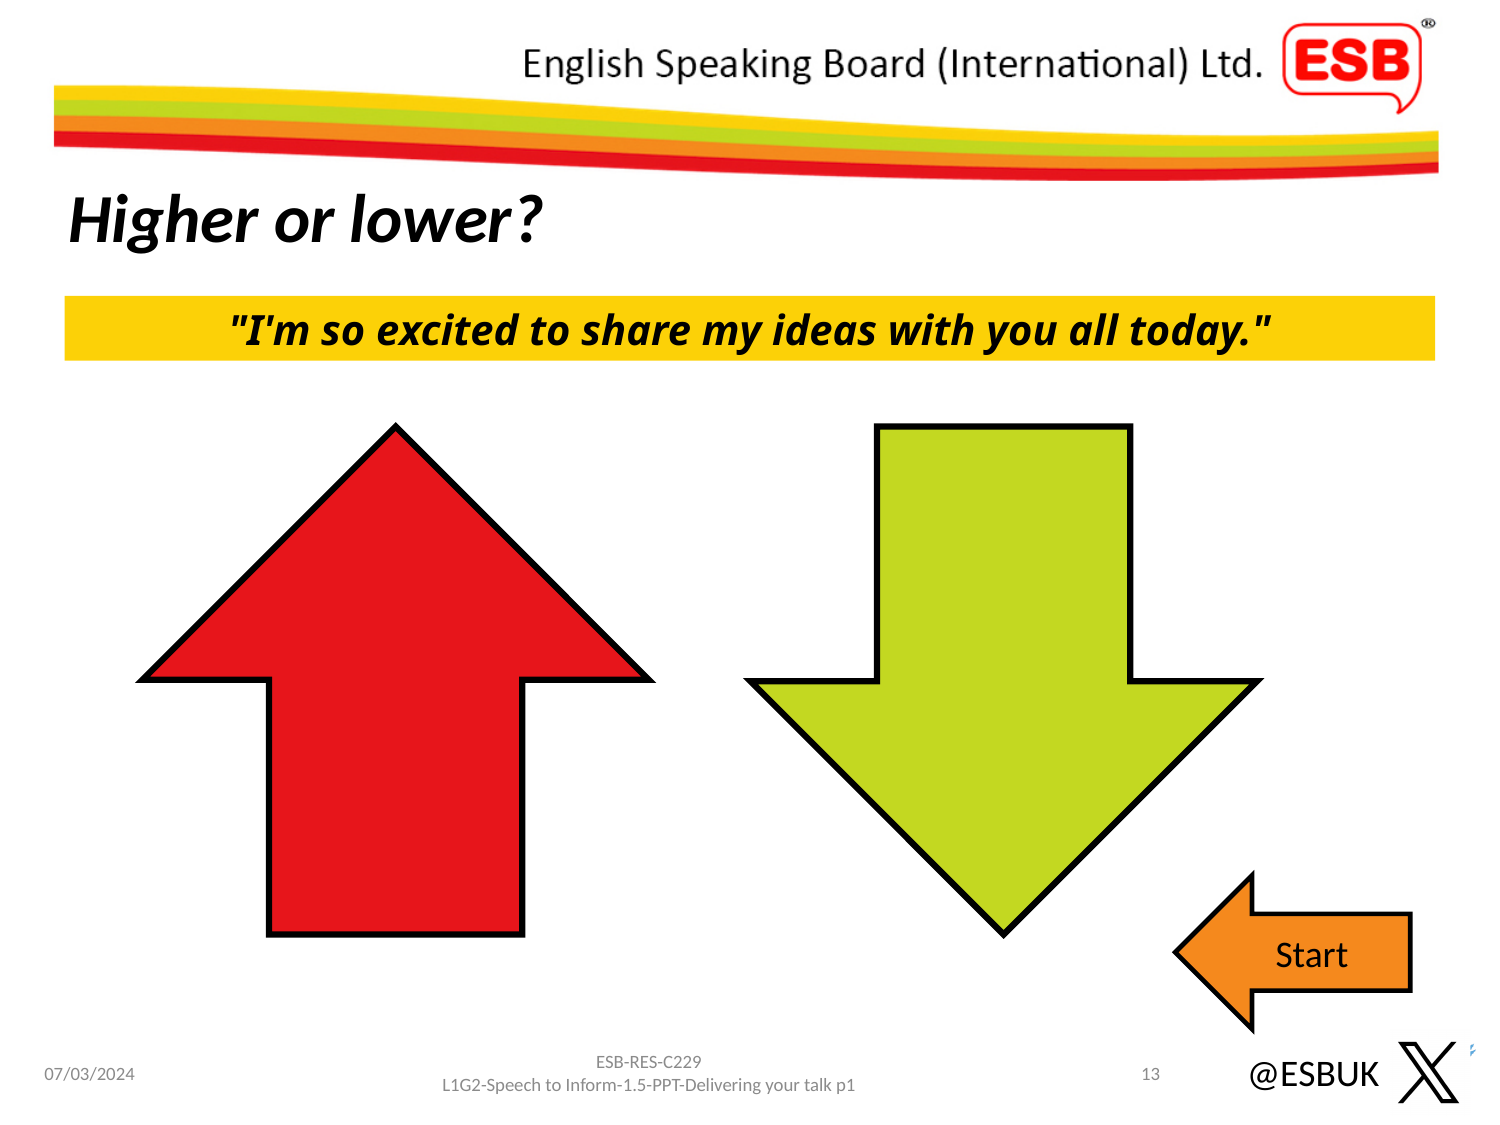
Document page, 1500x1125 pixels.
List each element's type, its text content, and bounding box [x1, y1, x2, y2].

title Higher or lower? [53, 172, 1347, 268]
text_box [748, 425, 1260, 936]
picture [1390, 1029, 1476, 1116]
text_box Start [1173, 872, 1412, 1032]
footer ESB-RES-C229 L1G2-Speech to Inform-1.5-PPT-Delivering your talk p1 [395, 1042, 902, 1103]
text_box "I'm so excited to share my ideas with you all today." [64, 295, 1436, 361]
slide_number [29, 1042, 367, 1103]
slide_number 13 [930, 1042, 1176, 1103]
picture [0, 0, 1500, 189]
text_box [140, 425, 652, 936]
